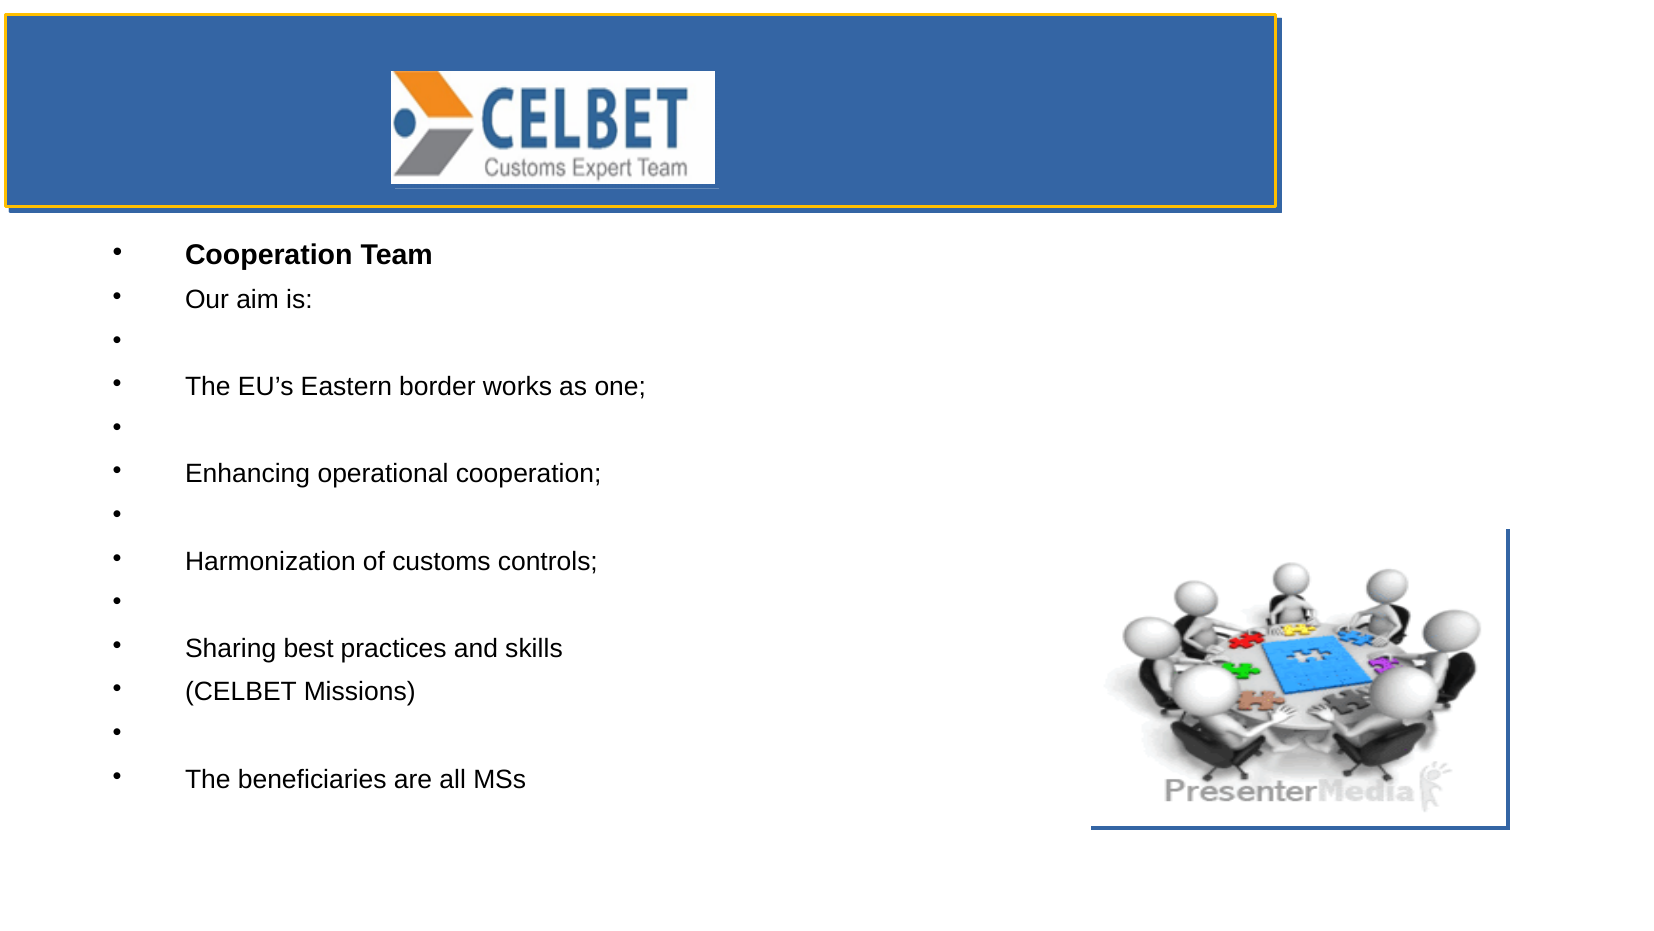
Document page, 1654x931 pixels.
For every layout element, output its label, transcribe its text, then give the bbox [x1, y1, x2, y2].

picture [391, 71, 715, 185]
picture [1087, 524, 1506, 826]
text_box [82, 34, 1235, 203]
text_box Cooperation Team Our aim is: The EU’s Eastern border works as one; Enhancing operational cooperation; Harmonization of customs controls; Sharing best practices and skills (CELBET Missions) The beneficiaries are all MSs [88, 236, 1565, 798]
